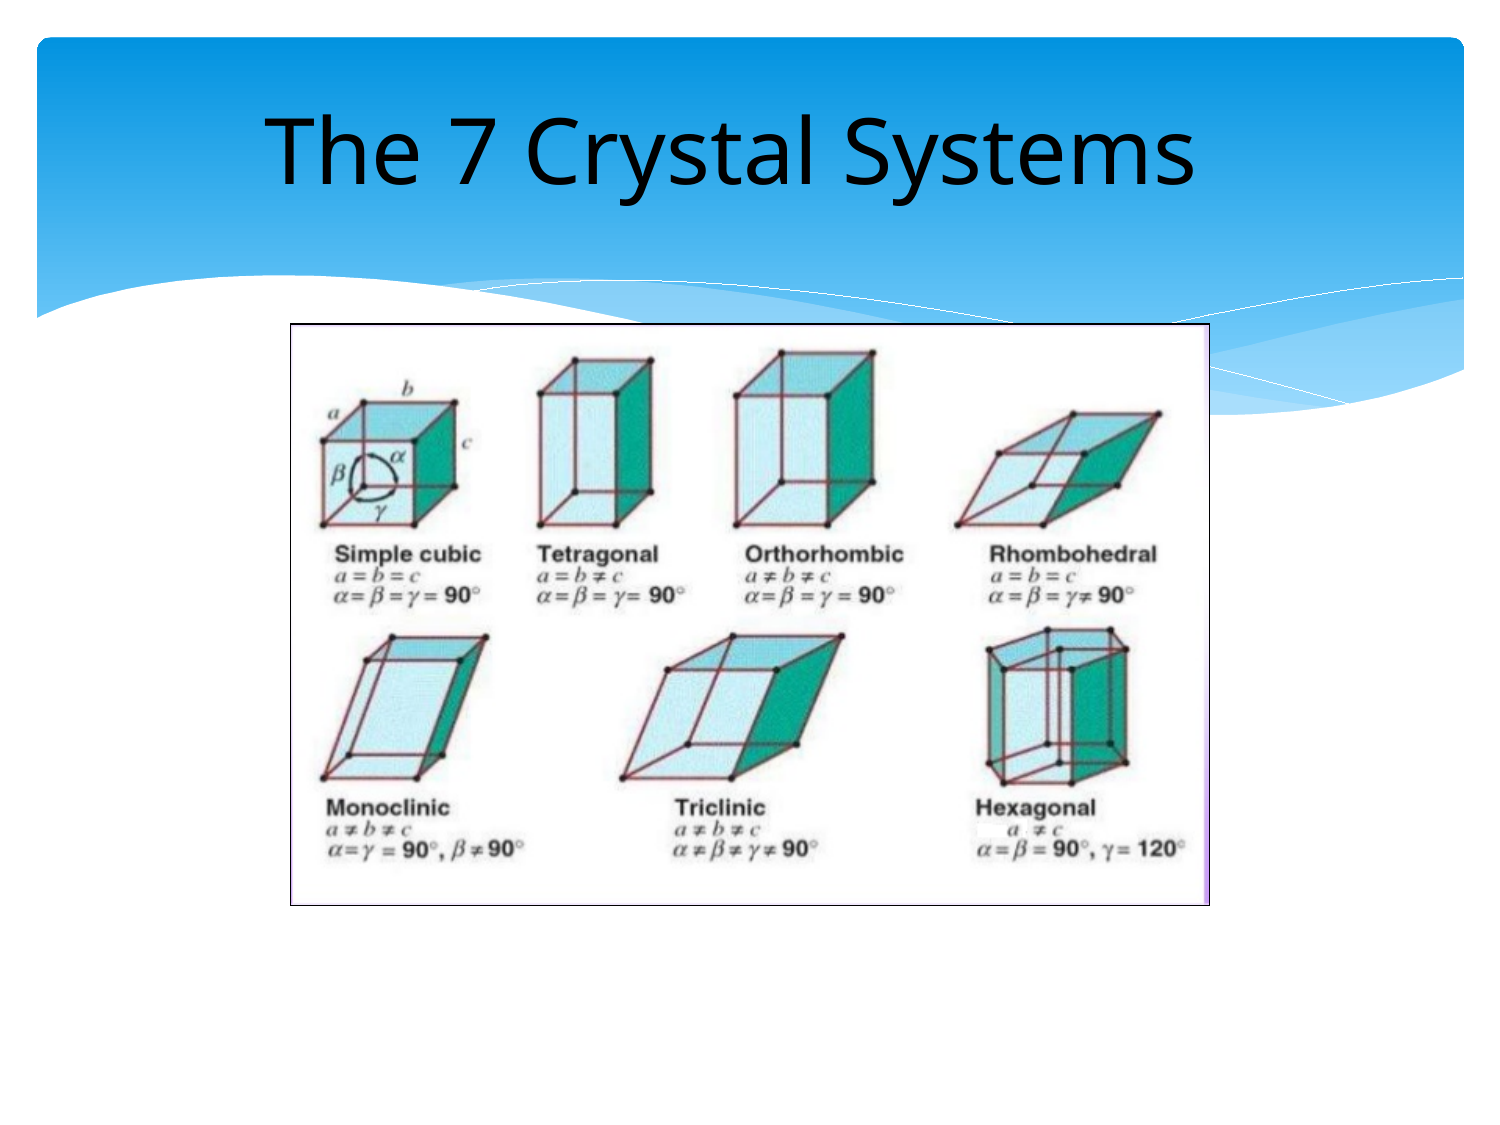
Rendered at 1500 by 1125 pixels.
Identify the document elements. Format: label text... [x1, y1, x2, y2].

title The 7 Crystal Systems [0, 37, 1488, 259]
picture [291, 324, 1209, 905]
